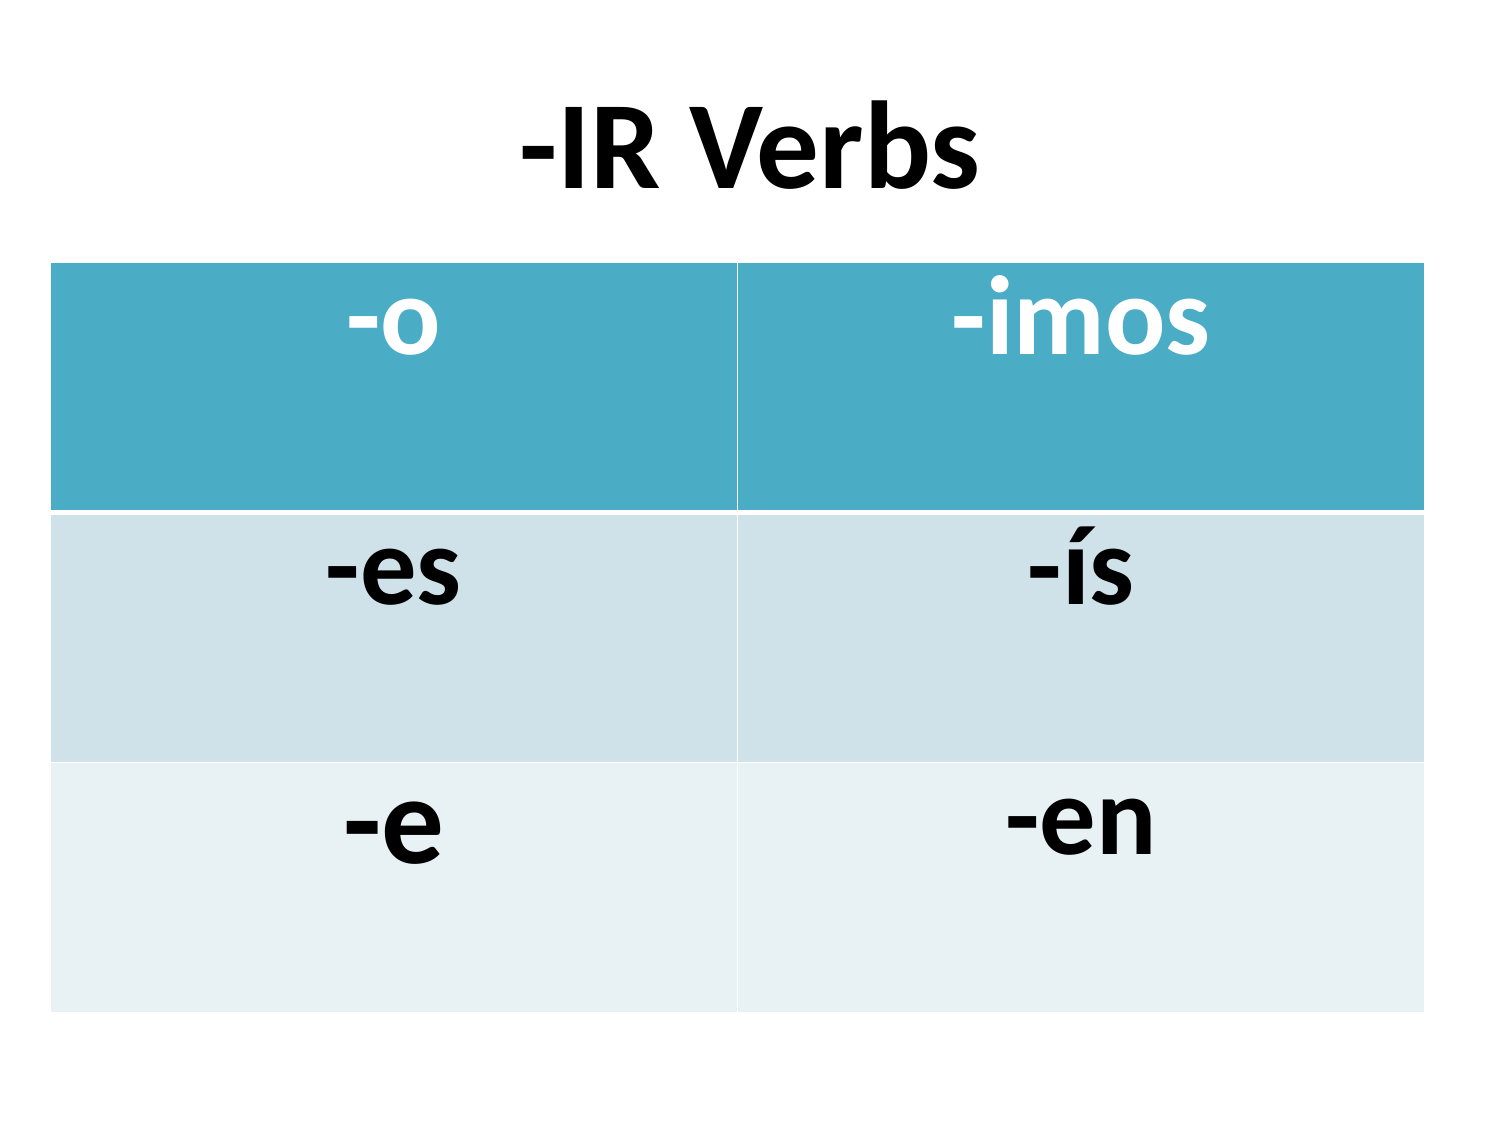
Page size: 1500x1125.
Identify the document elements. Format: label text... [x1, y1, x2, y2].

table_header -o [51, 263, 737, 510]
table_header -imos [738, 263, 1424, 510]
table_cell -es [51, 515, 737, 762]
table_cell -en [738, 763, 1424, 1012]
title -IR Verbs [75, 45, 1425, 233]
table_cell -e [51, 763, 737, 1012]
table_cell -ís [738, 515, 1424, 762]
